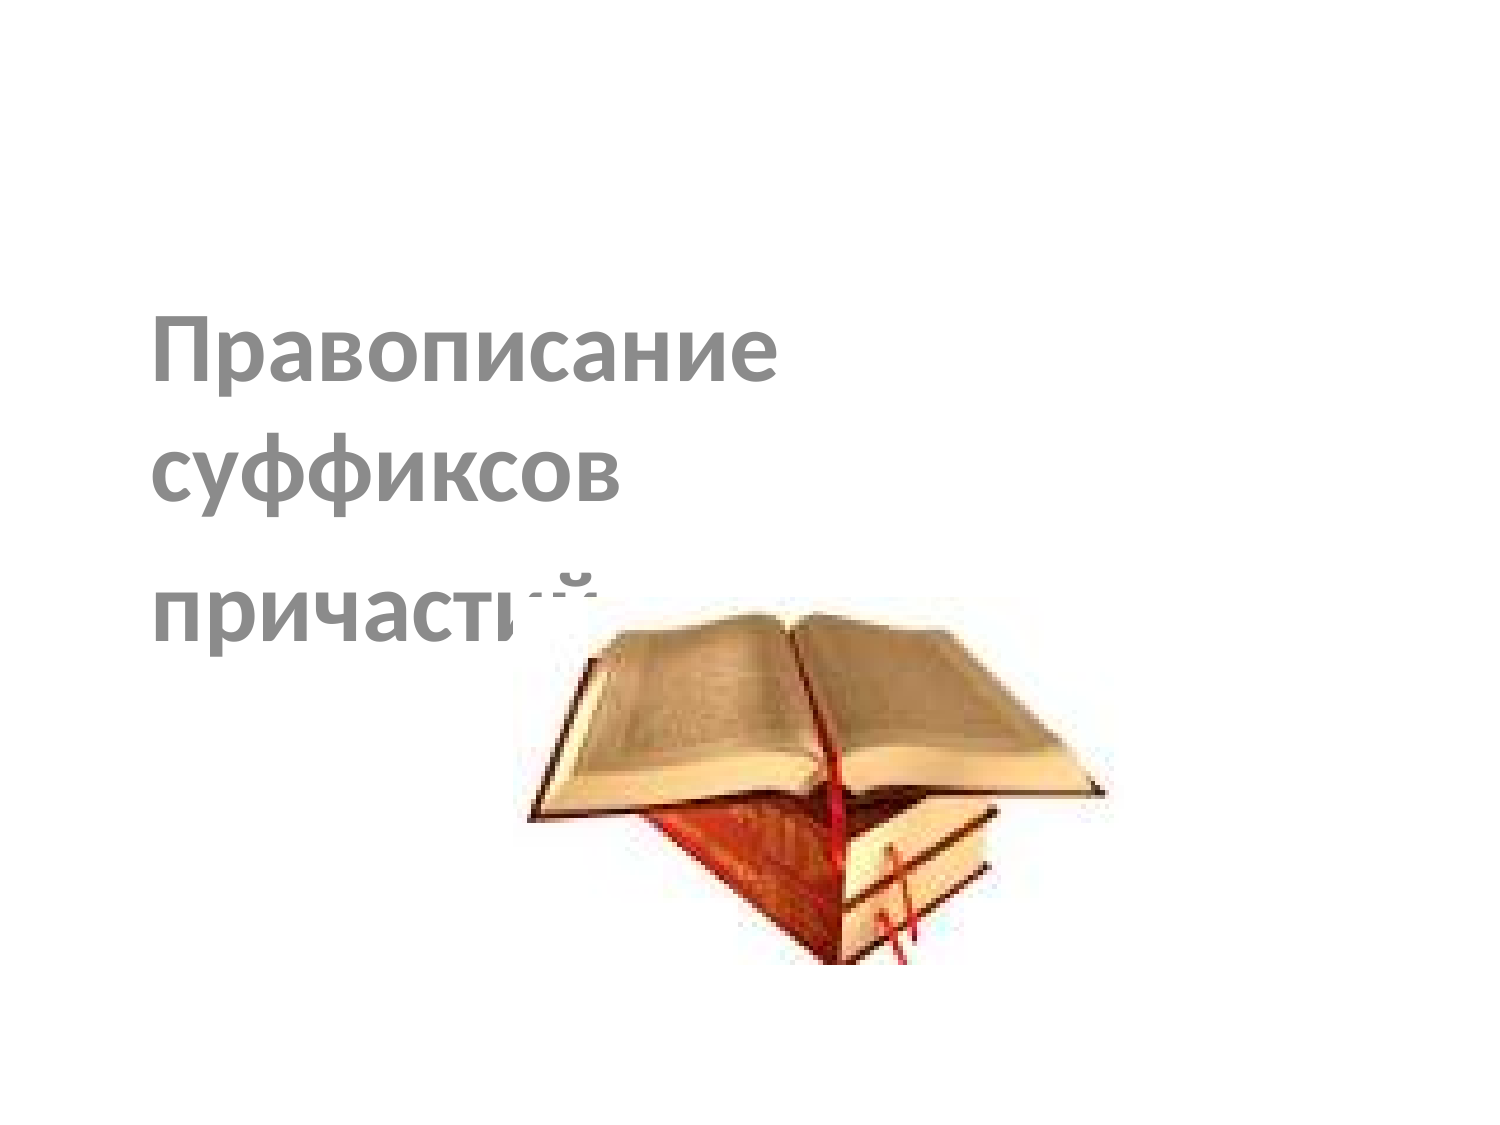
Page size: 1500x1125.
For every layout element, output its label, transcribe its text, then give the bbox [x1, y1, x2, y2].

picture [513, 597, 1125, 965]
list Правописание суффиксов причастий [135, 78, 1081, 669]
